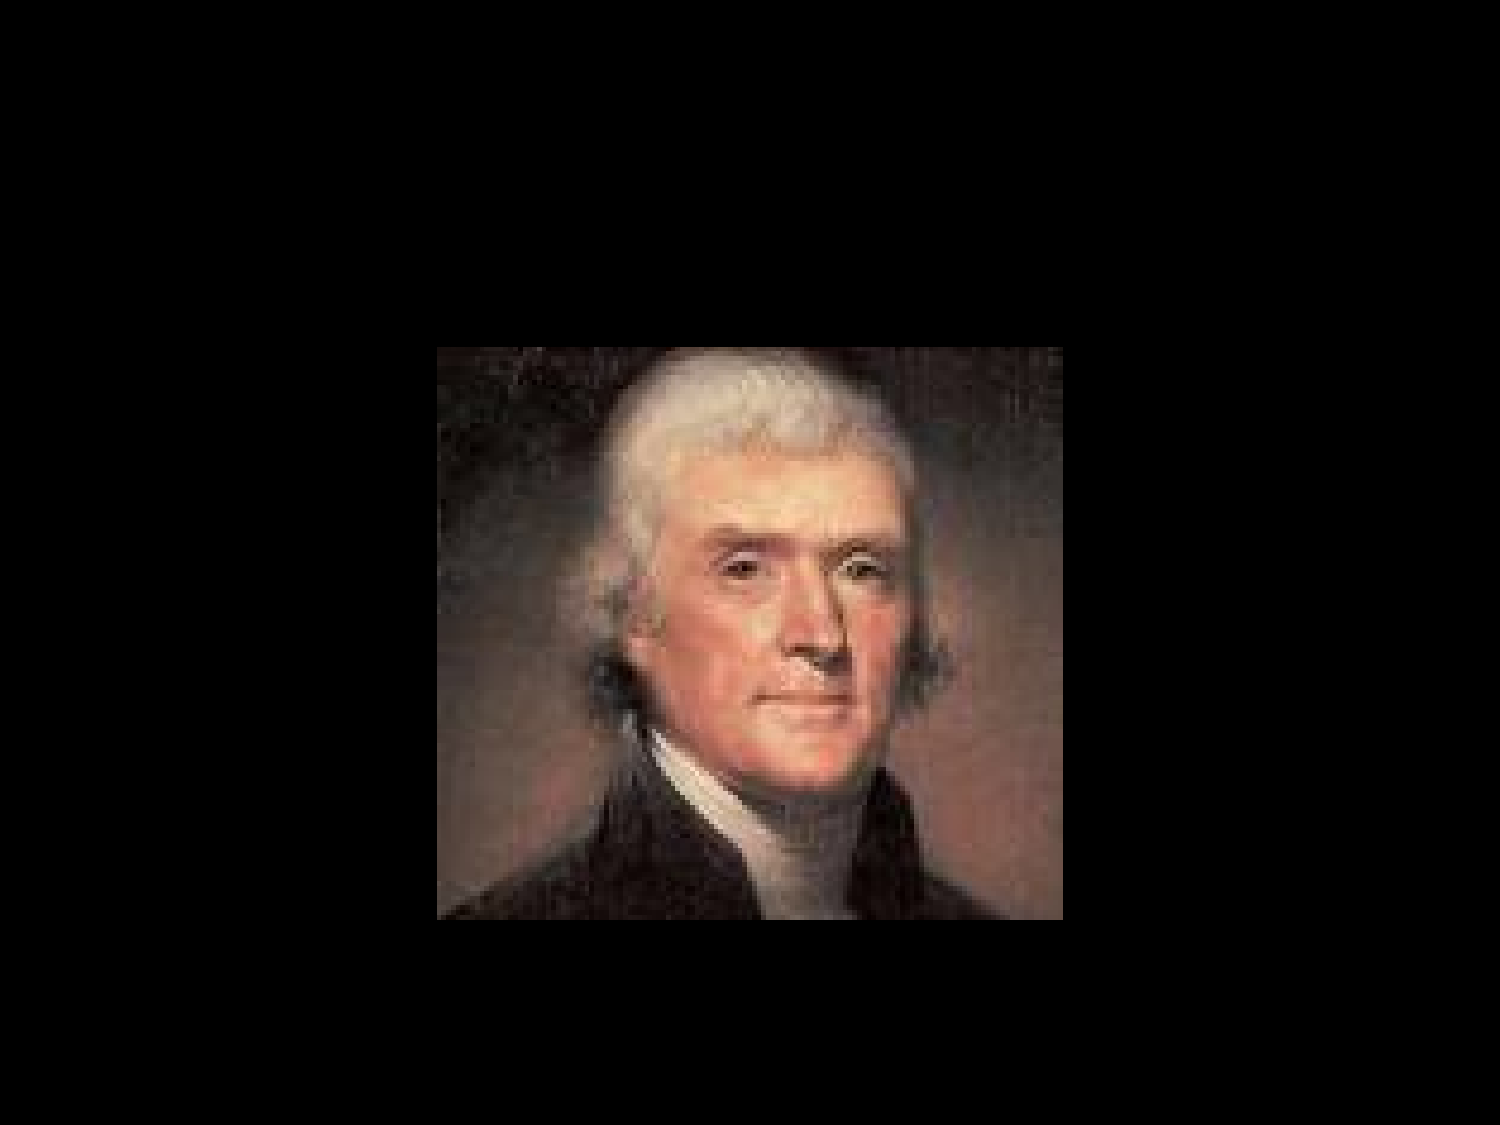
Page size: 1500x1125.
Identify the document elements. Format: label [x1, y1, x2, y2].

list [437, 347, 1063, 921]
